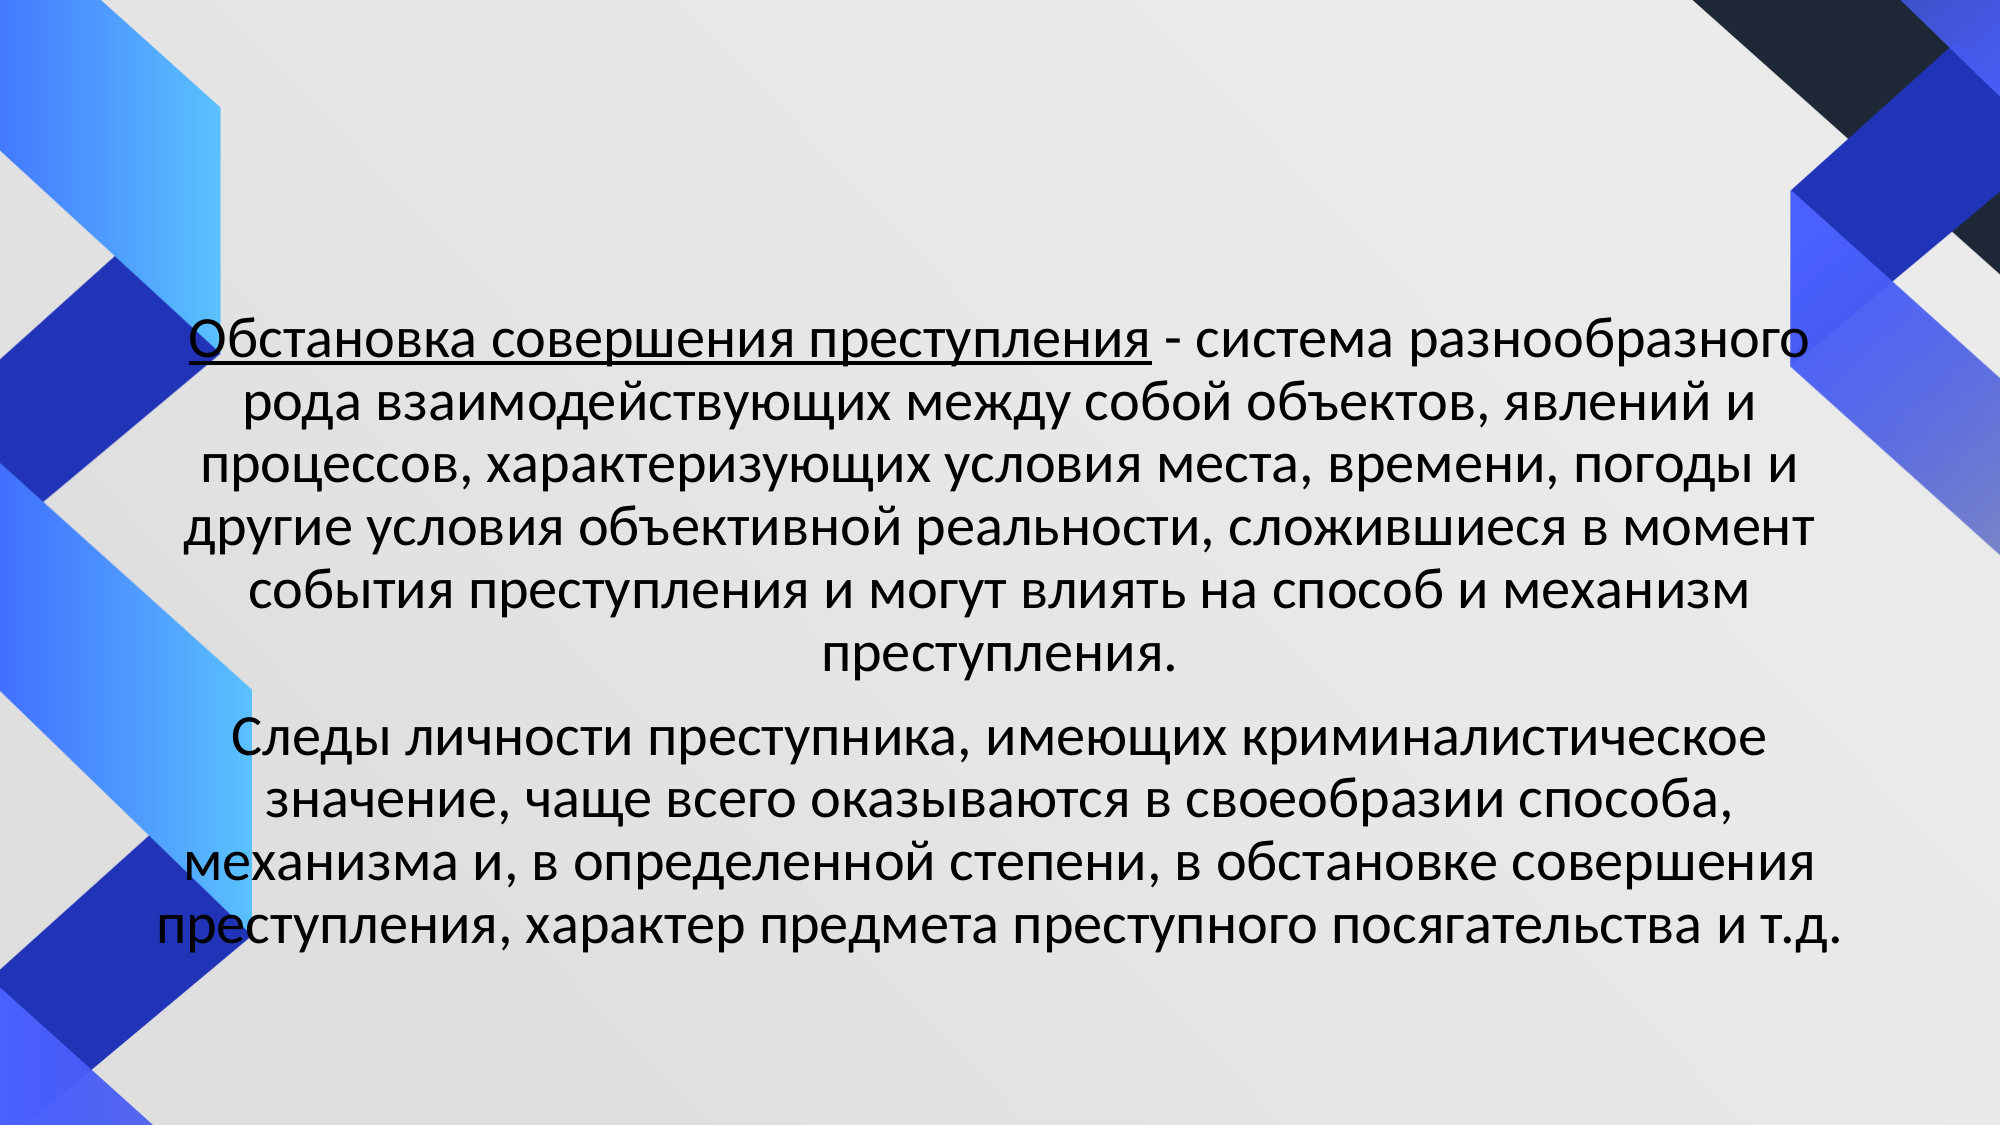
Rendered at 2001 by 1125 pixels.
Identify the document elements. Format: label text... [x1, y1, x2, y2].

list Обстановка совершения преступления - система разнообразного рода взаимодействующих между собой объектов, явлений и процессов, характеризующих условия места, времени, погоды и другие условия объективной реальности, сложившиеся в момент события преступления и могут влиять на способ и механизм преступления. Следы личности преступника, имеющих криминалистическое значение, чаще всего оказываются в своеобразии способа, механизма и, в определенной степени, в обстановке совершения преступления, характер предмета преступного посягательства и т.д. [137, 299, 1863, 1014]
picture [0, 0, 2000, 1125]
